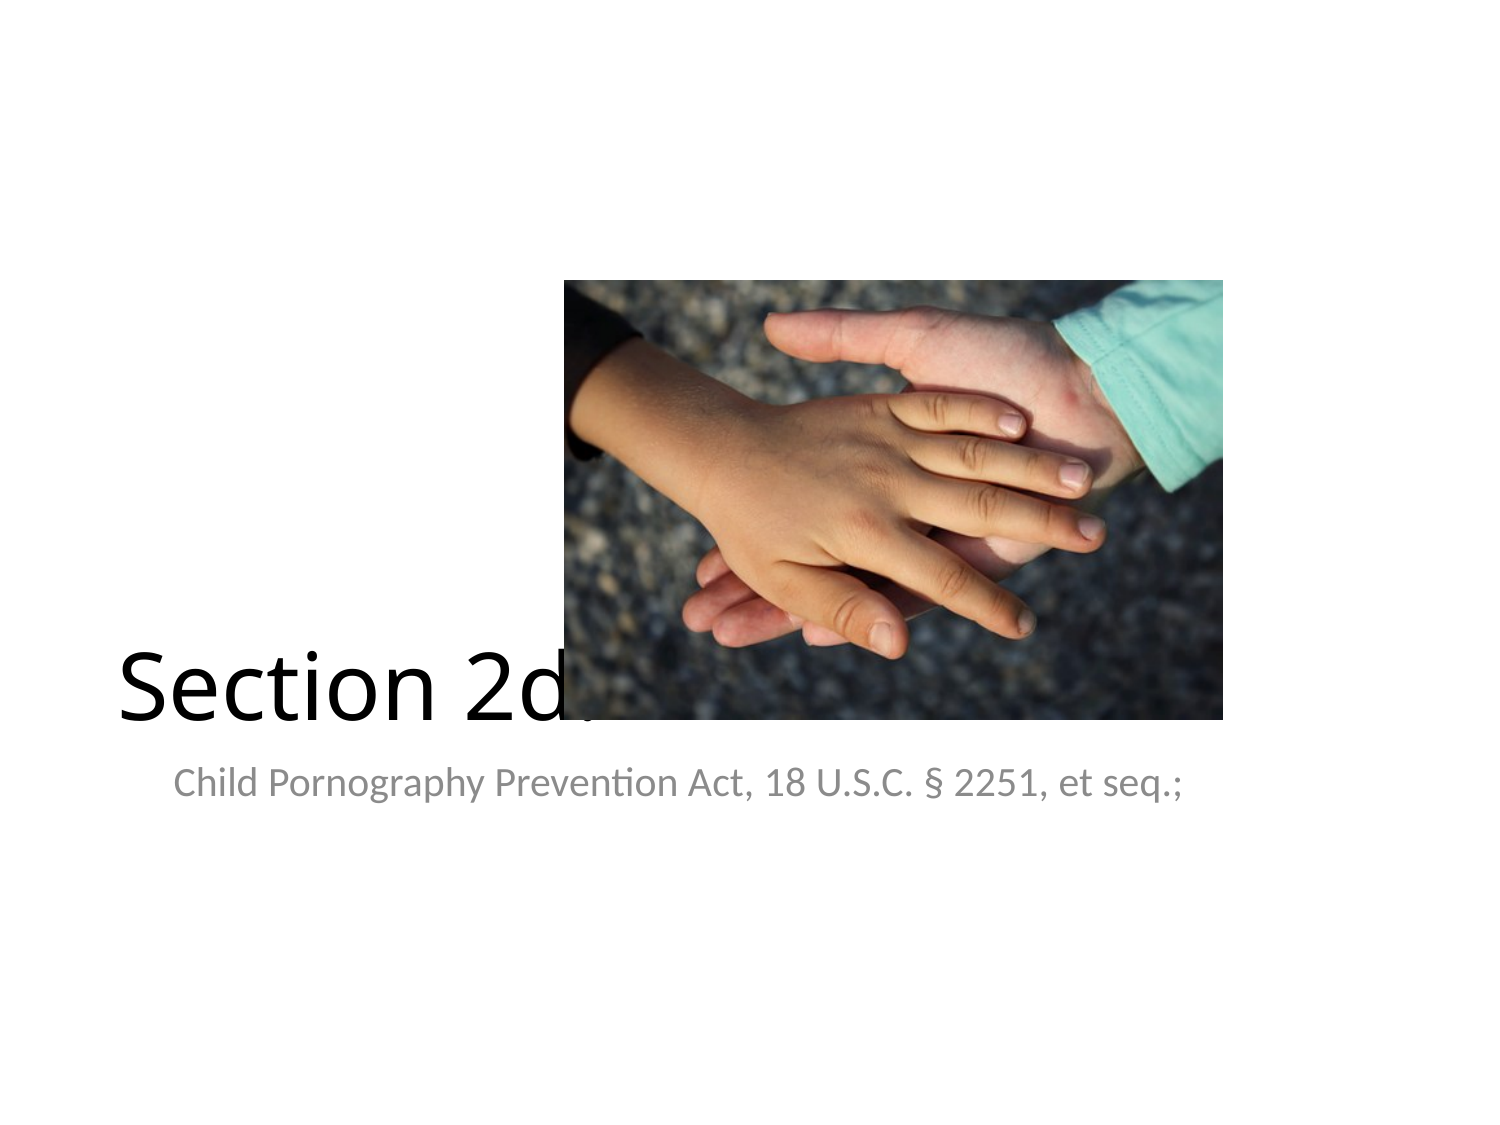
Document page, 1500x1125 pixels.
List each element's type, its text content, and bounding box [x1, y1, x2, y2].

title Section 2d: [102, 280, 1397, 749]
list Child Pornography Prevention Act, 18 U.S.C. § 2251, et seq.; [102, 752, 1397, 1000]
picture [564, 280, 1223, 720]
